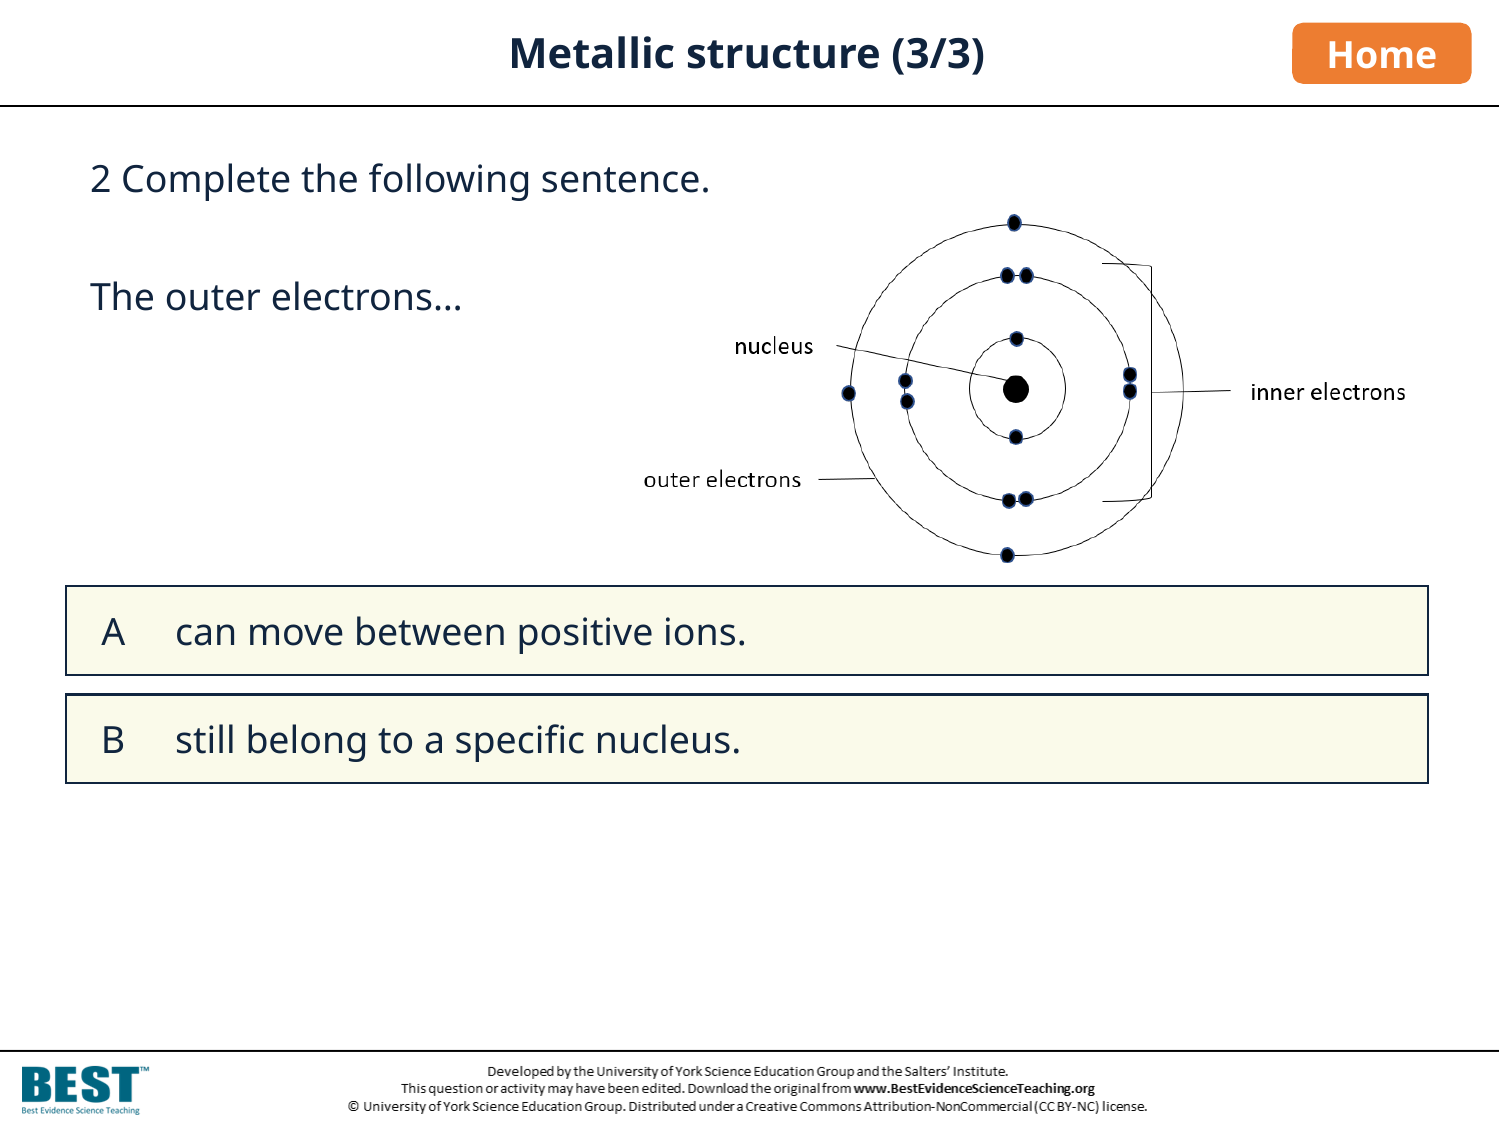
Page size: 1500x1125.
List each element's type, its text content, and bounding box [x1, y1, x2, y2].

picture [0, 105, 1500, 1125]
text_box Home [1292, 22, 1472, 84]
text_box Metallic structure (3/3) [23, 4, 1471, 99]
